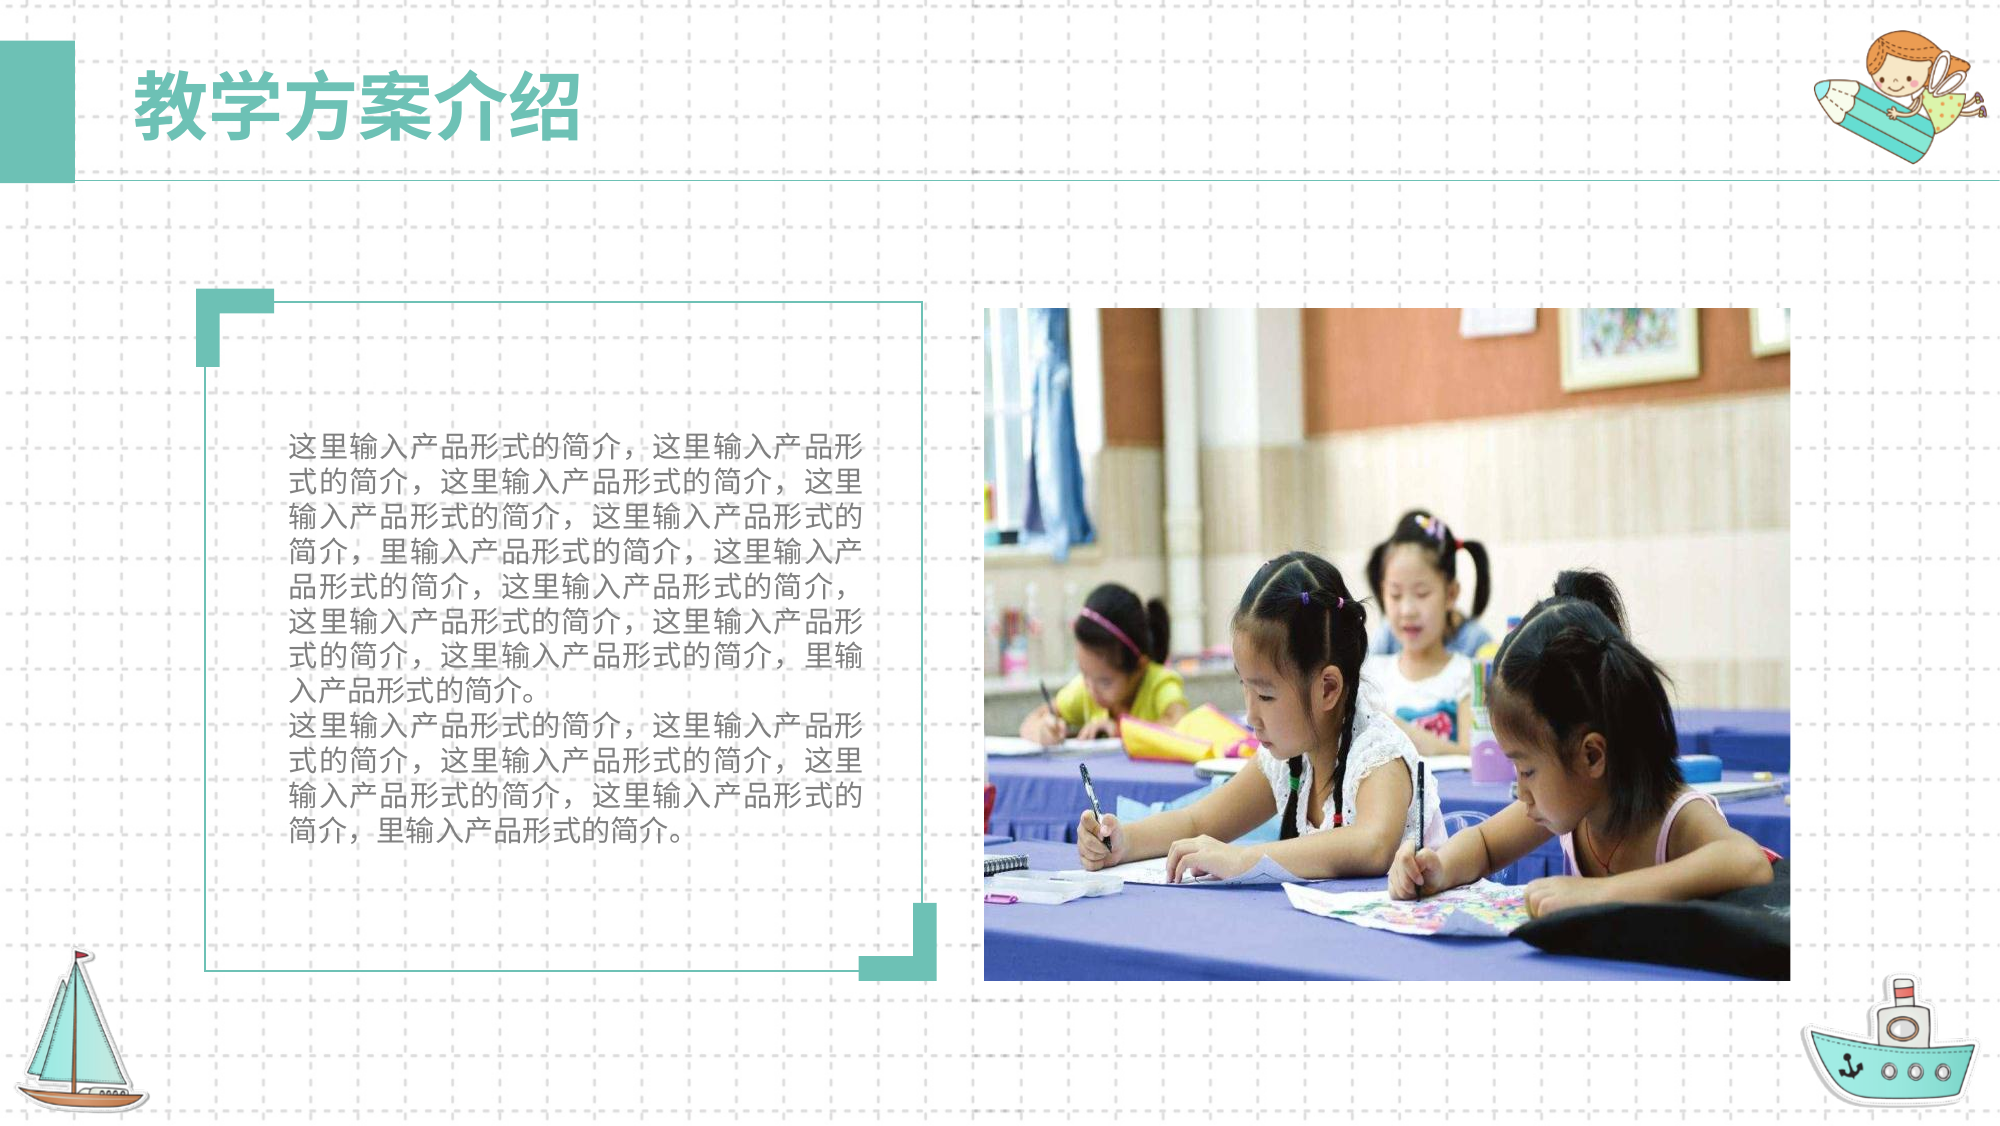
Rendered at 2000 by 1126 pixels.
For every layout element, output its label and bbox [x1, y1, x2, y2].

text_box [196, 288, 937, 985]
text_box [0, 9, 2000, 184]
text_box [983, 307, 1792, 982]
picture [0, 184, 2000, 1126]
picture [0, 0, 2000, 9]
